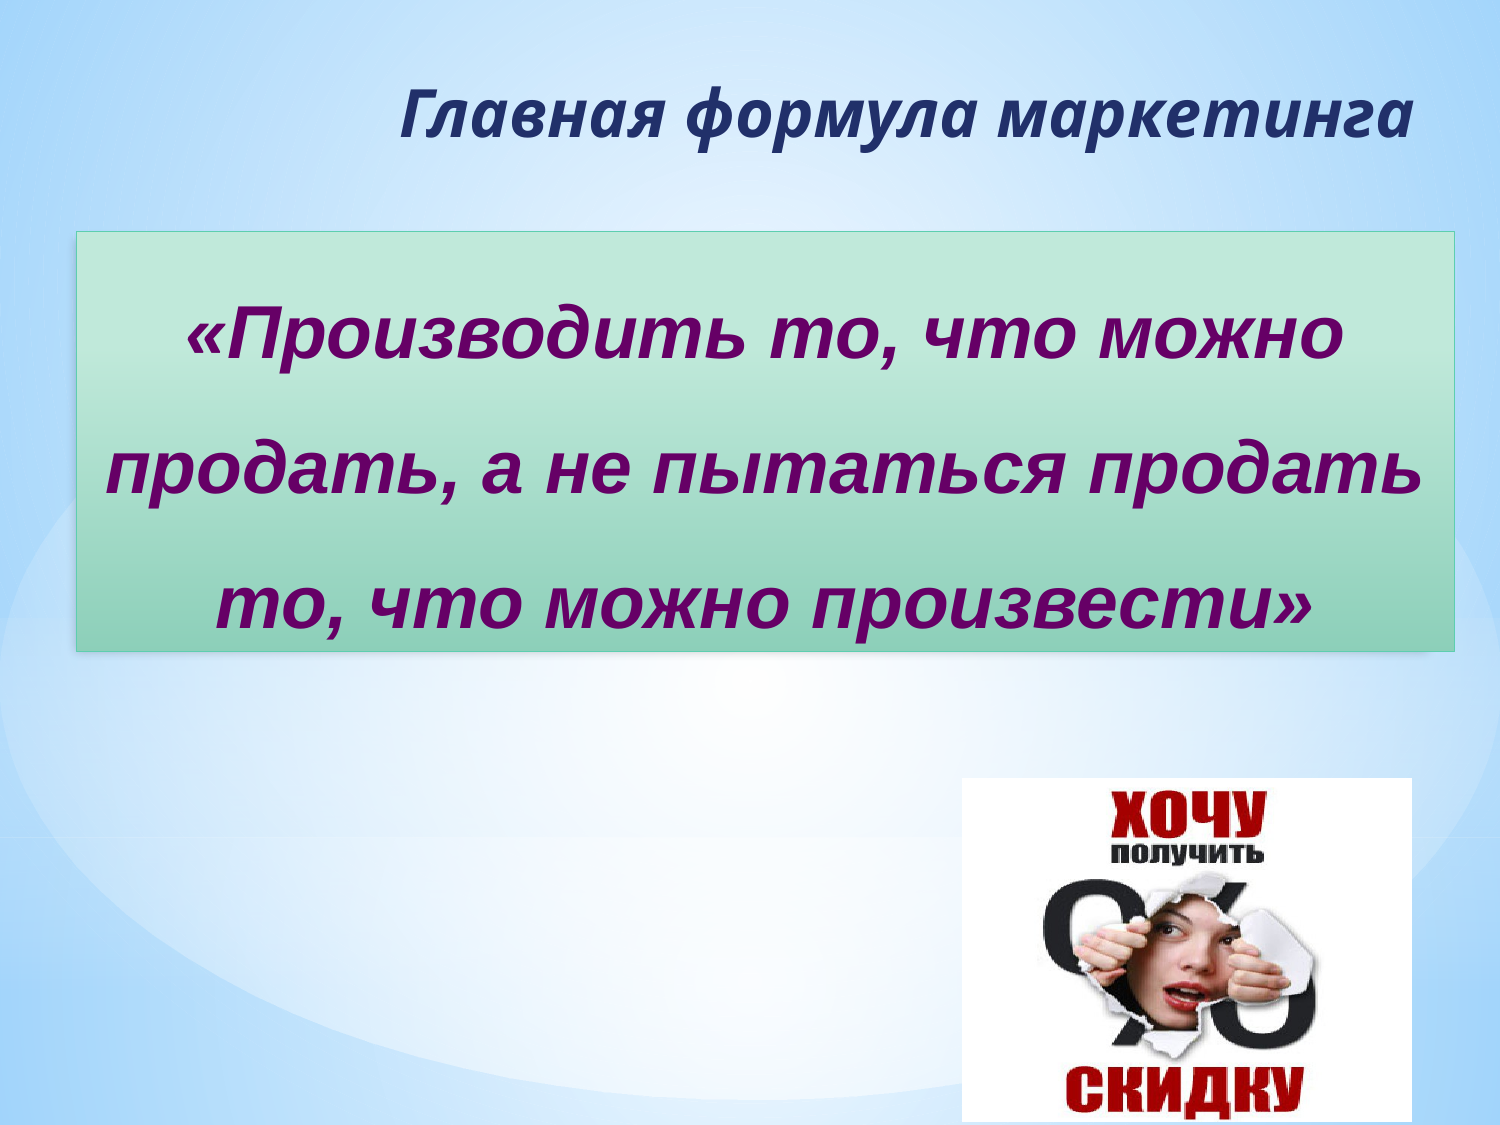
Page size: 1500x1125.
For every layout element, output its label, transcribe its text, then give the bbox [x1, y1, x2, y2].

text_box Главная формула маркетинга [384, 63, 1431, 158]
text_box «Производить то, что можно продать, а не пытаться продать то, что можно произвести» [76, 231, 1455, 652]
picture [962, 778, 1412, 1122]
